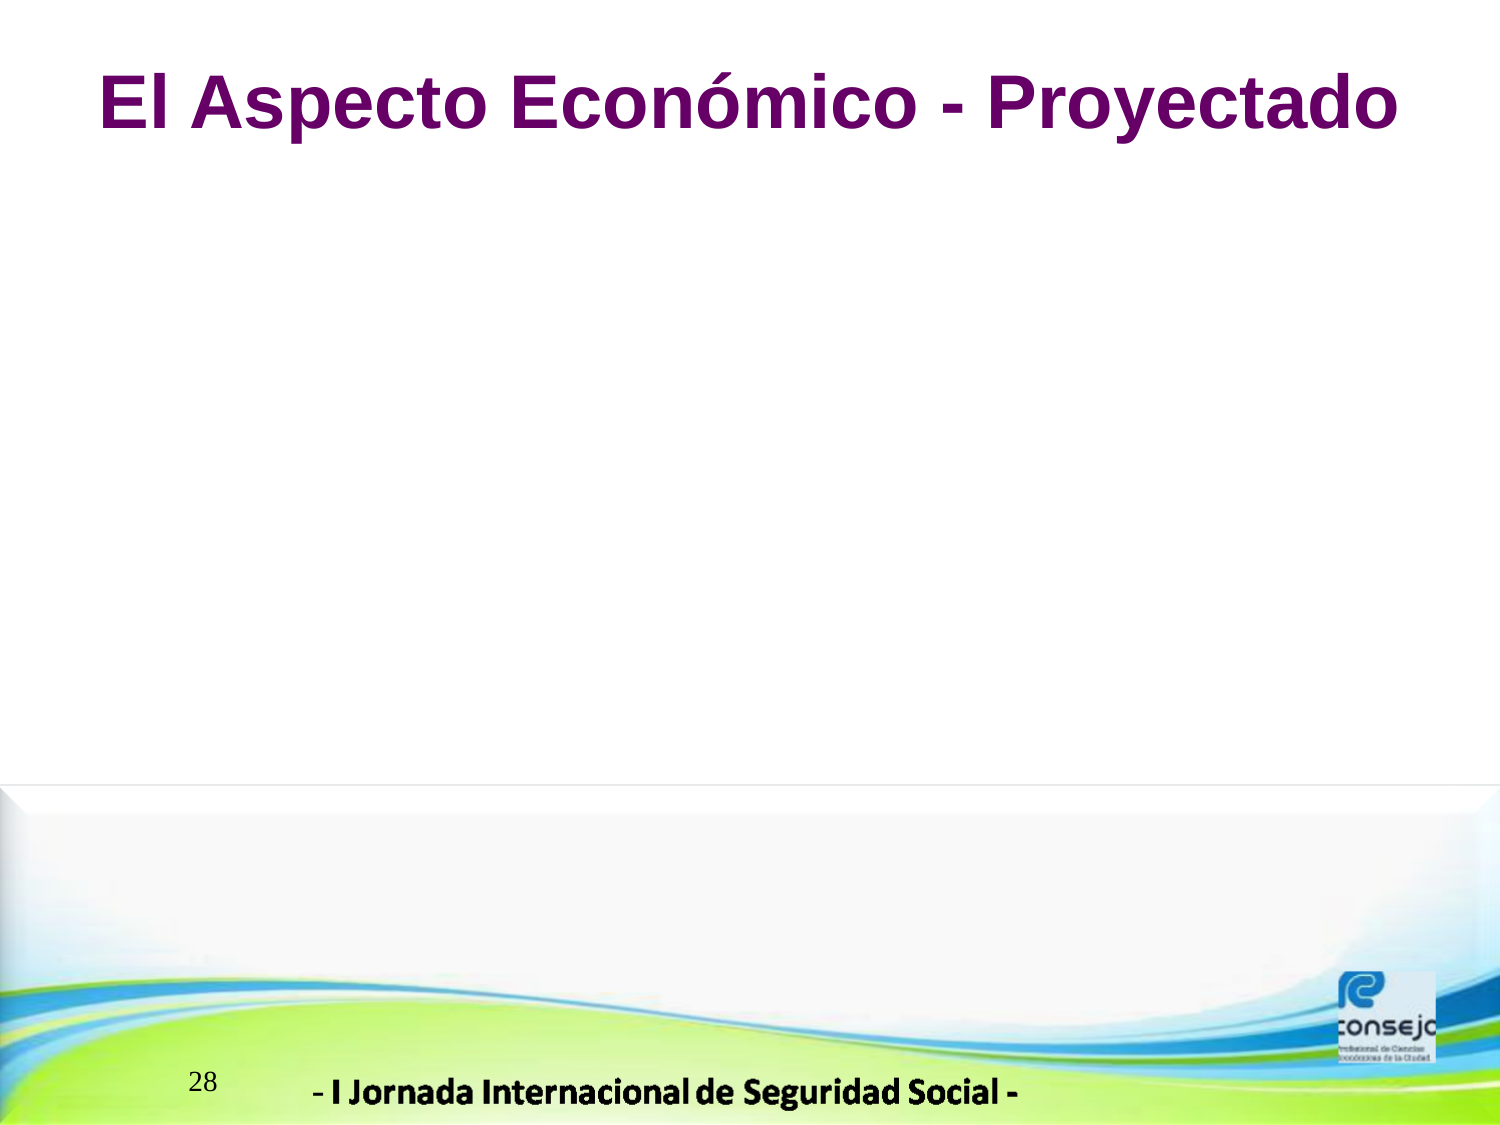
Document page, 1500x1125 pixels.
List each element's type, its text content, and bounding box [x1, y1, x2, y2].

picture [0, 780, 1500, 1125]
title El Aspecto Económico - Proyectado [75, 45, 1425, 233]
slide_number 28 [0, 1054, 234, 1125]
